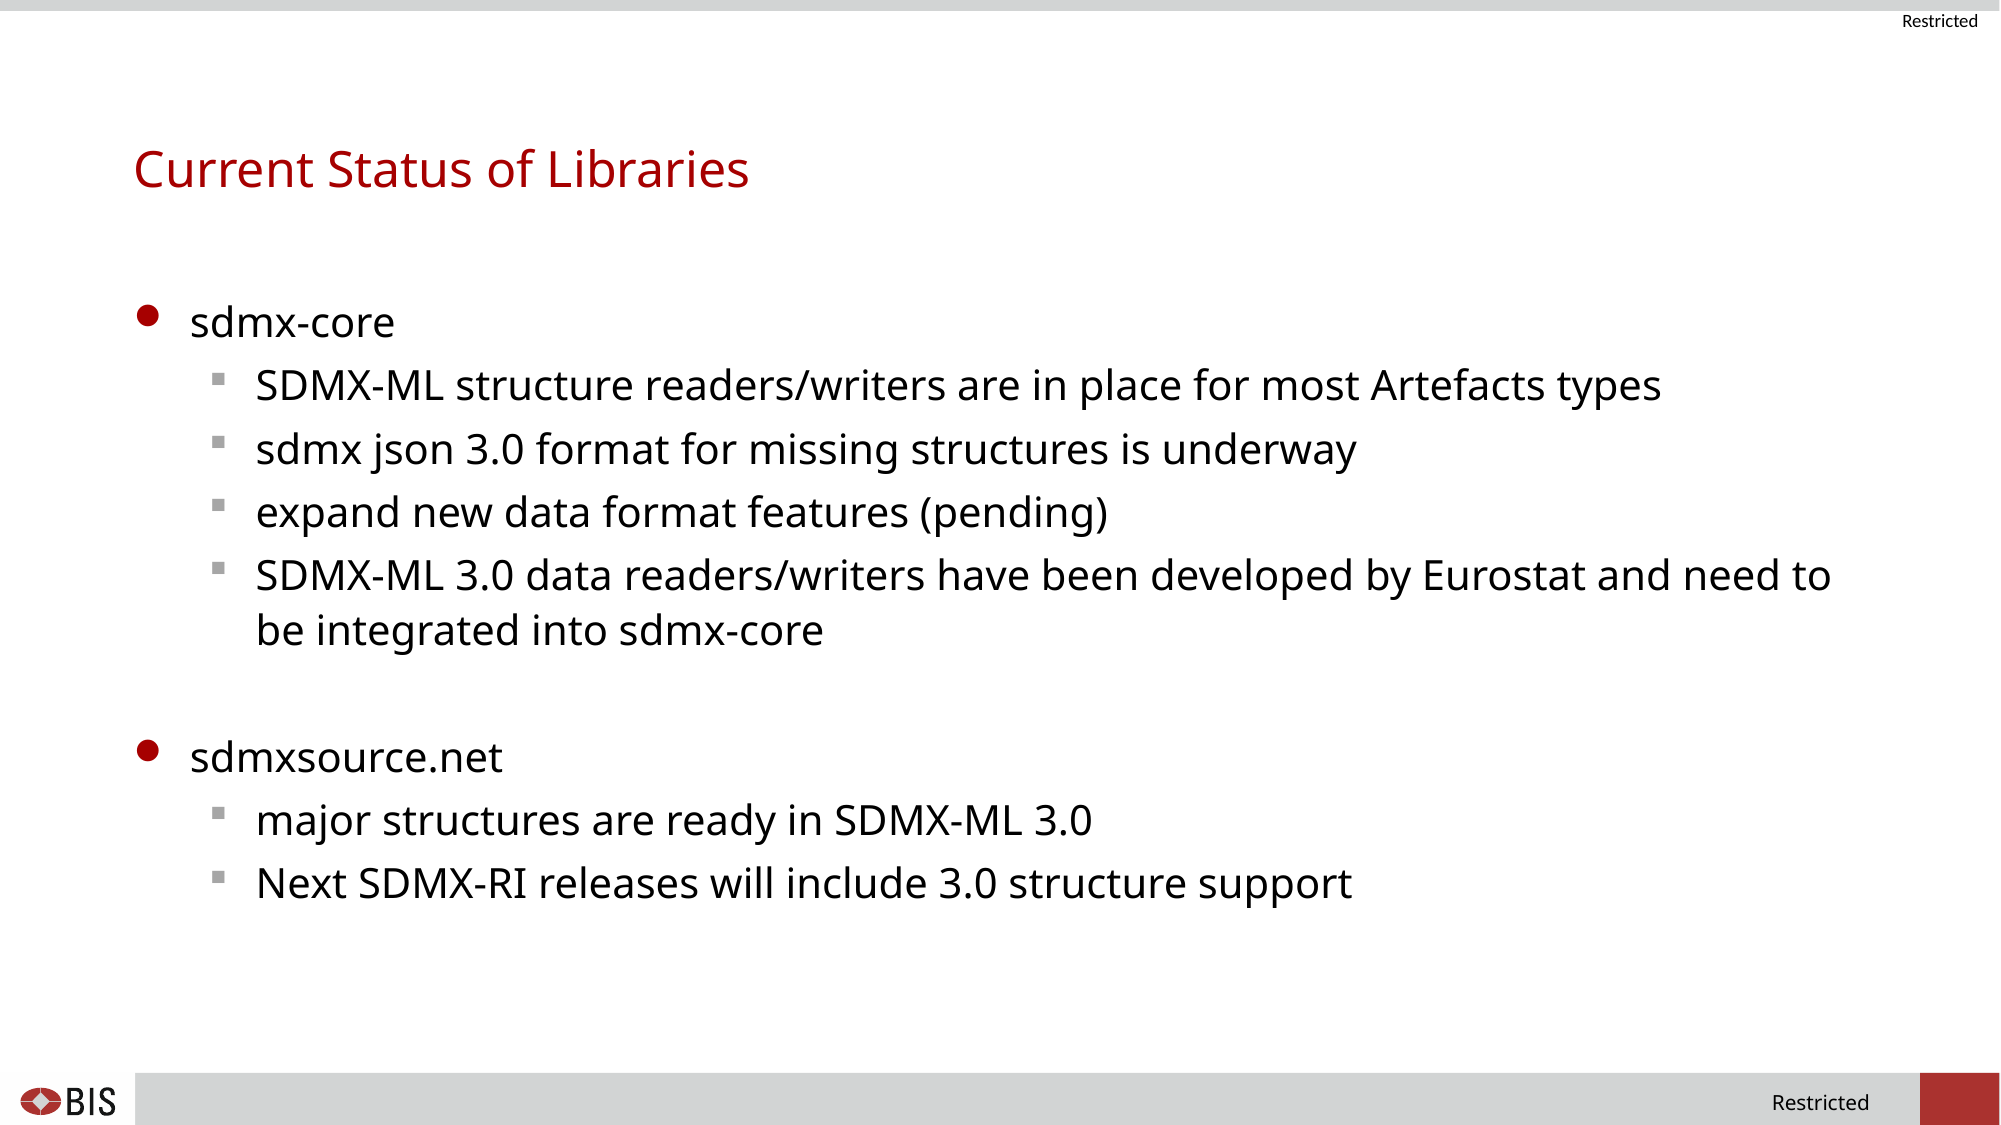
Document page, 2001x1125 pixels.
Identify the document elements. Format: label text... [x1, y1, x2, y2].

list sdmx-core SDMX-ML structure readers/writers are in place for most Artefacts types sdmx json 3.0 format for missing structures is underway expand new data format features (pending) SDMX-ML 3.0 data readers/writers have been developed by Eurostat and need to be integrated into sdmx-core sdmxsource.net major structures are ready in SDMX-ML 3.0 Next SDMX-RI releases will include 3.0 structure support [133, 290, 1868, 1000]
title Current Status of Libraries [134, 137, 1863, 214]
